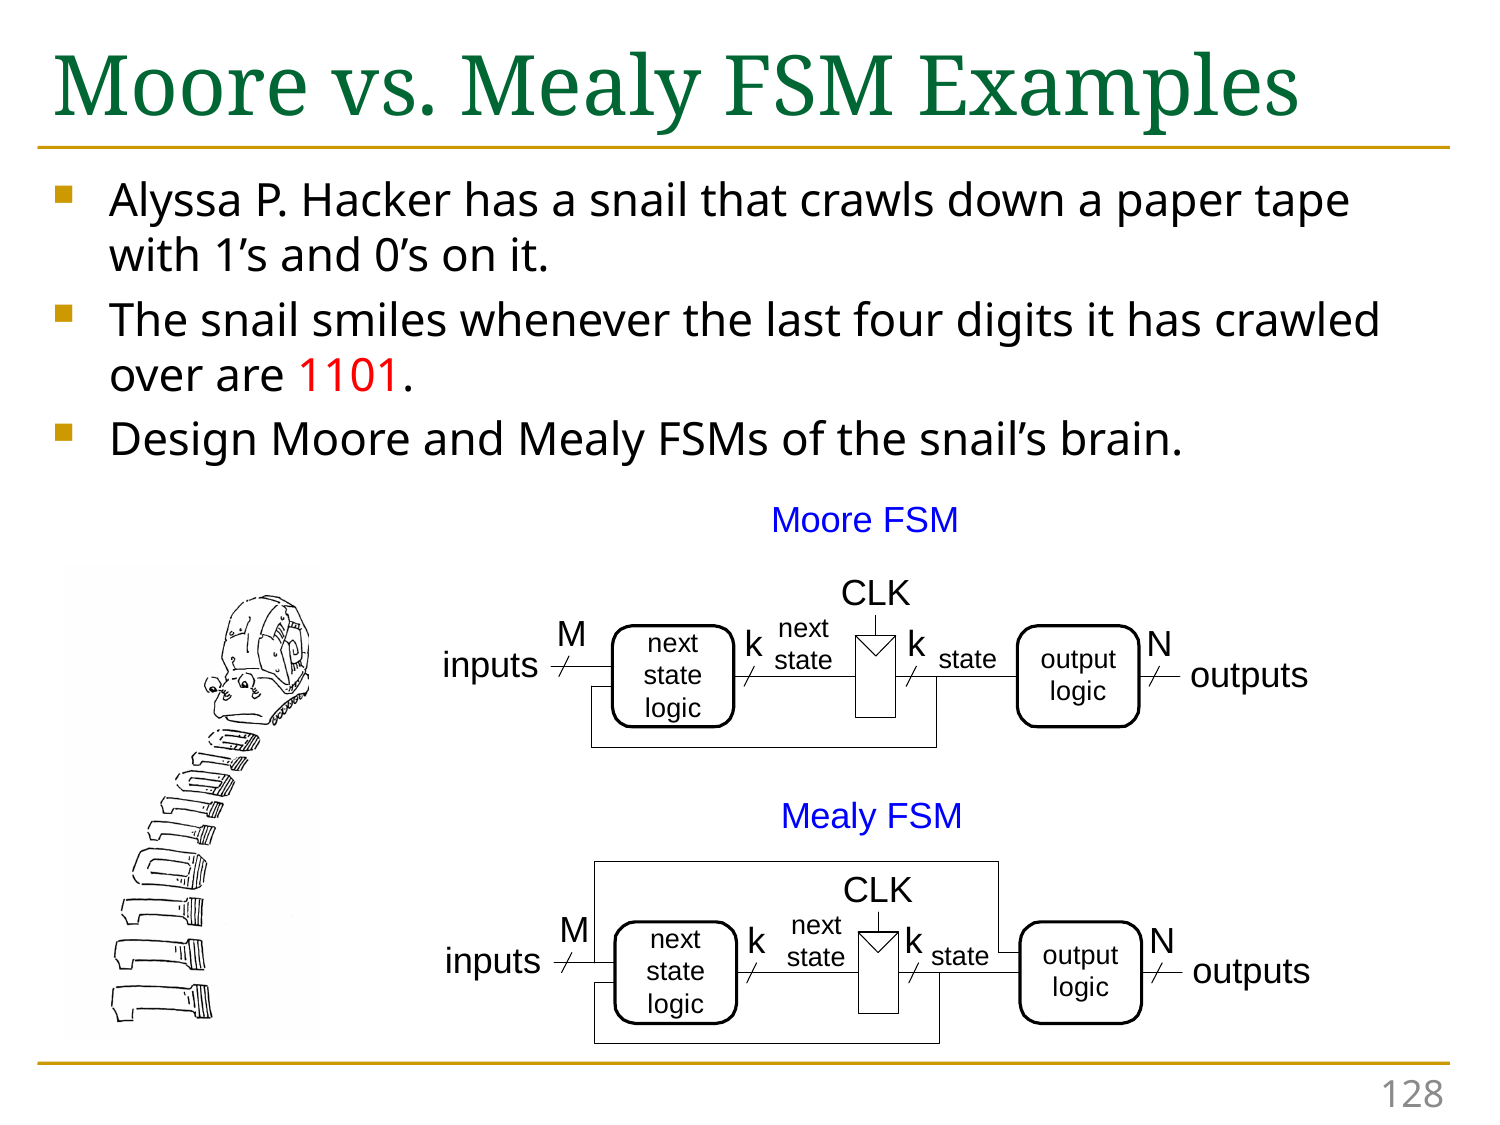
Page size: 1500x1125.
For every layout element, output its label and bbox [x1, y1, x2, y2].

picture [58, 563, 321, 1041]
slide_number [1121, 1066, 1460, 1125]
title [37, 24, 1450, 163]
list [37, 163, 1450, 1016]
text_box [412, 475, 1338, 1049]
